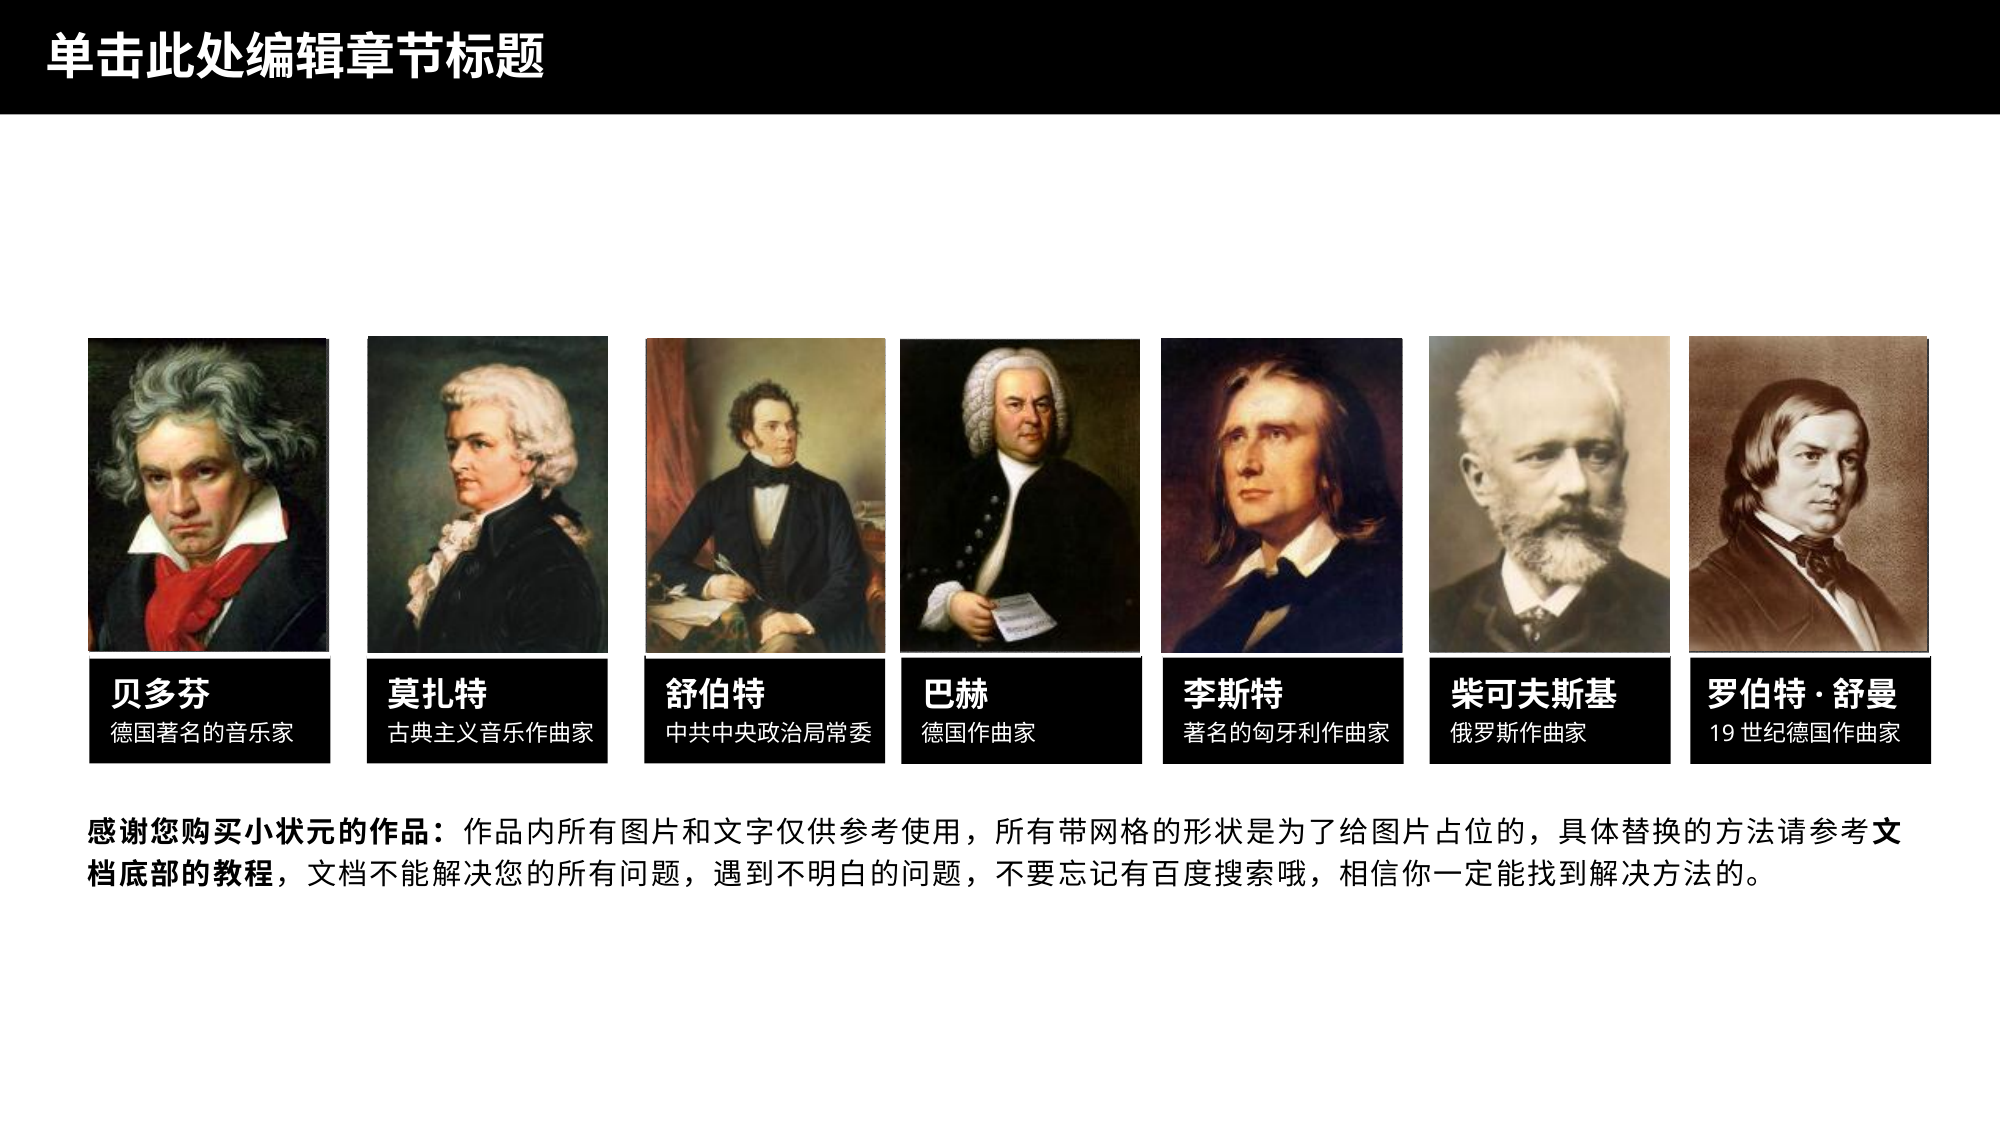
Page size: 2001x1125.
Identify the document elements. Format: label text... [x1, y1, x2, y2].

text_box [1428, 339, 1671, 765]
text_box 感谢您购买小状元的作品：作品内所有图片和文字仅供参考使用，所有带网格的形状是为了给图片占位的，具体替换的方法请参考文档底部的教程，文档不能解决您的所有问题，遇到不明白的问题，不要忘记有百度搜索哦，相信你一定能找到解决方法的。 [76, 799, 1932, 898]
picture [368, 336, 608, 653]
picture [1689, 336, 1927, 651]
picture [1161, 338, 1402, 653]
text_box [366, 338, 611, 764]
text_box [1689, 339, 1932, 765]
picture [88, 338, 326, 651]
picture [1429, 336, 1670, 652]
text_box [900, 339, 1143, 765]
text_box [1162, 339, 1407, 765]
picture [647, 338, 885, 653]
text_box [89, 338, 331, 764]
text_box 单击此处编辑章节标题 [30, 17, 588, 93]
picture [900, 340, 1140, 651]
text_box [644, 338, 888, 764]
